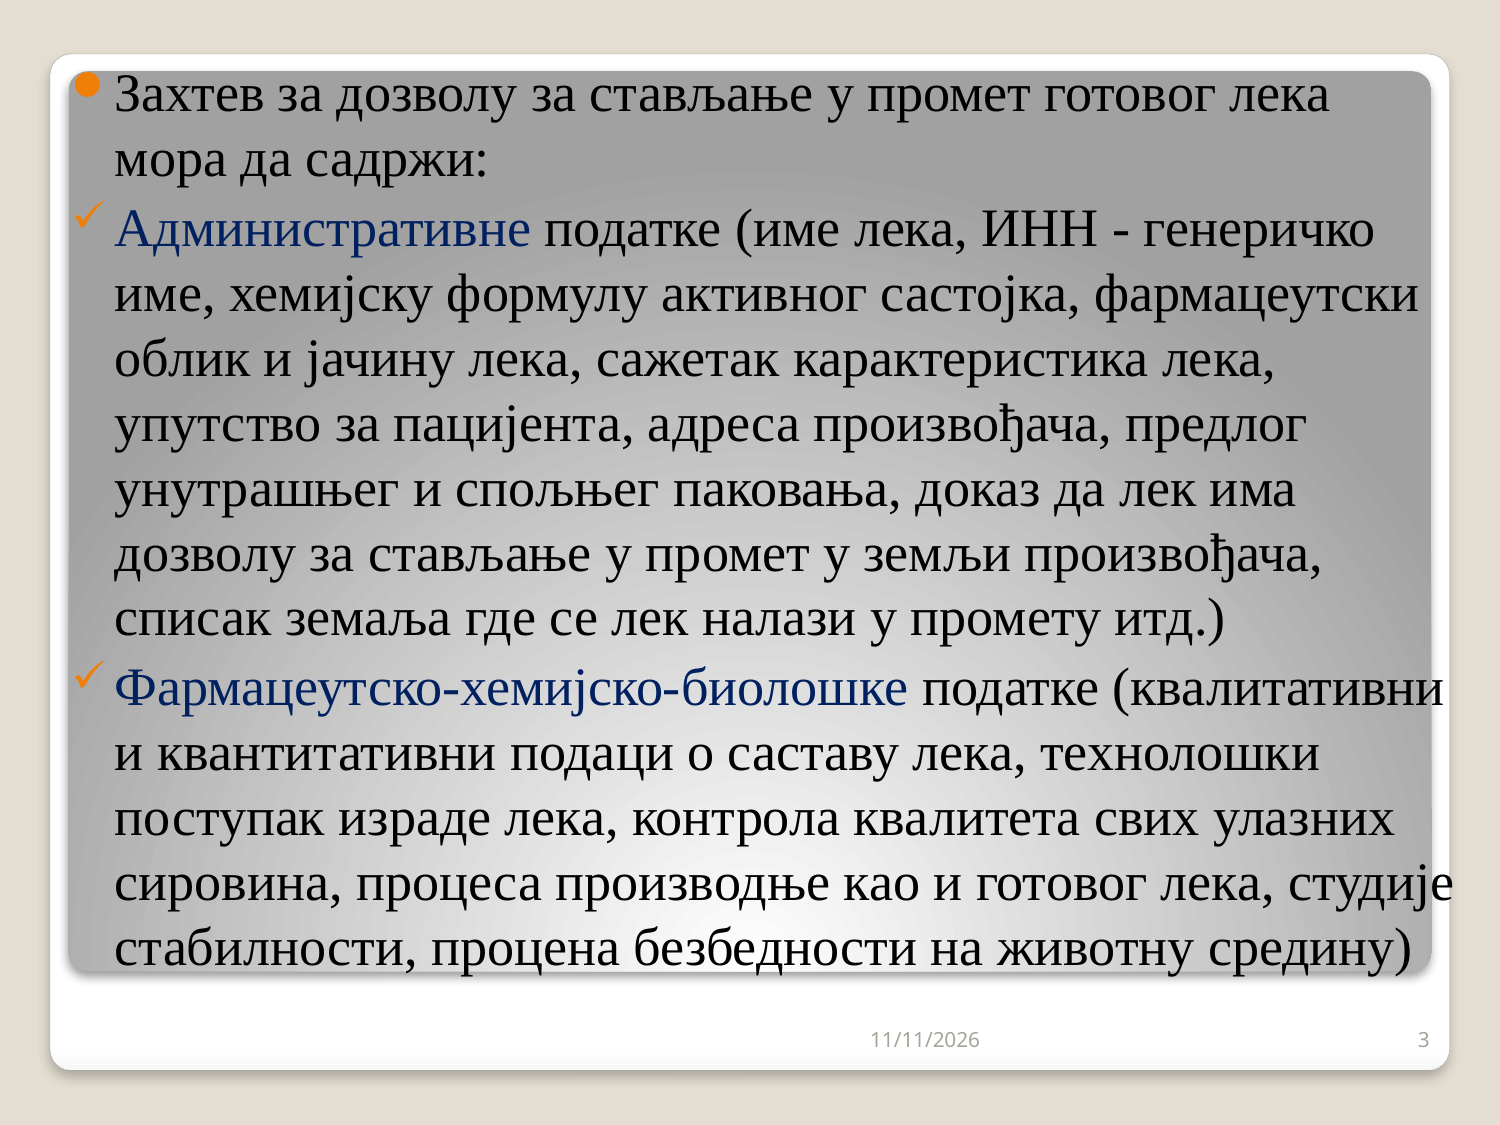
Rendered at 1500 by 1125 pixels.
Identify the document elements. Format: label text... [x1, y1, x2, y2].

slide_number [619, 1002, 995, 1063]
slide_number 3 [1369, 1002, 1445, 1063]
list Захтев за дозволу за стављање у промет готовог лека мора да садржи: Административне податке (име лека, ИНН - генеричко име, хемијску формулу активног састојка, фармацеутски облик и јачину лека, сажетак карактеристика лека, упутство за пацијента, адреса произвођача, предлог унутрашњег и спољњег паковања, доказ да лек има дозволу за стављање у промет у земљи произвођача, списак земаља где се лек налази у промету итд.) Фармацеутско-хемијско-биолошке податке (квалитативни и квантитативни подаци о саставу лека, технолошки поступак израде лека, контрола квалитета свих улазних сировина, процеса производње као и готовог лека, студије стабилности, процена безбедности на животну средину) [41, 42, 1471, 1035]
